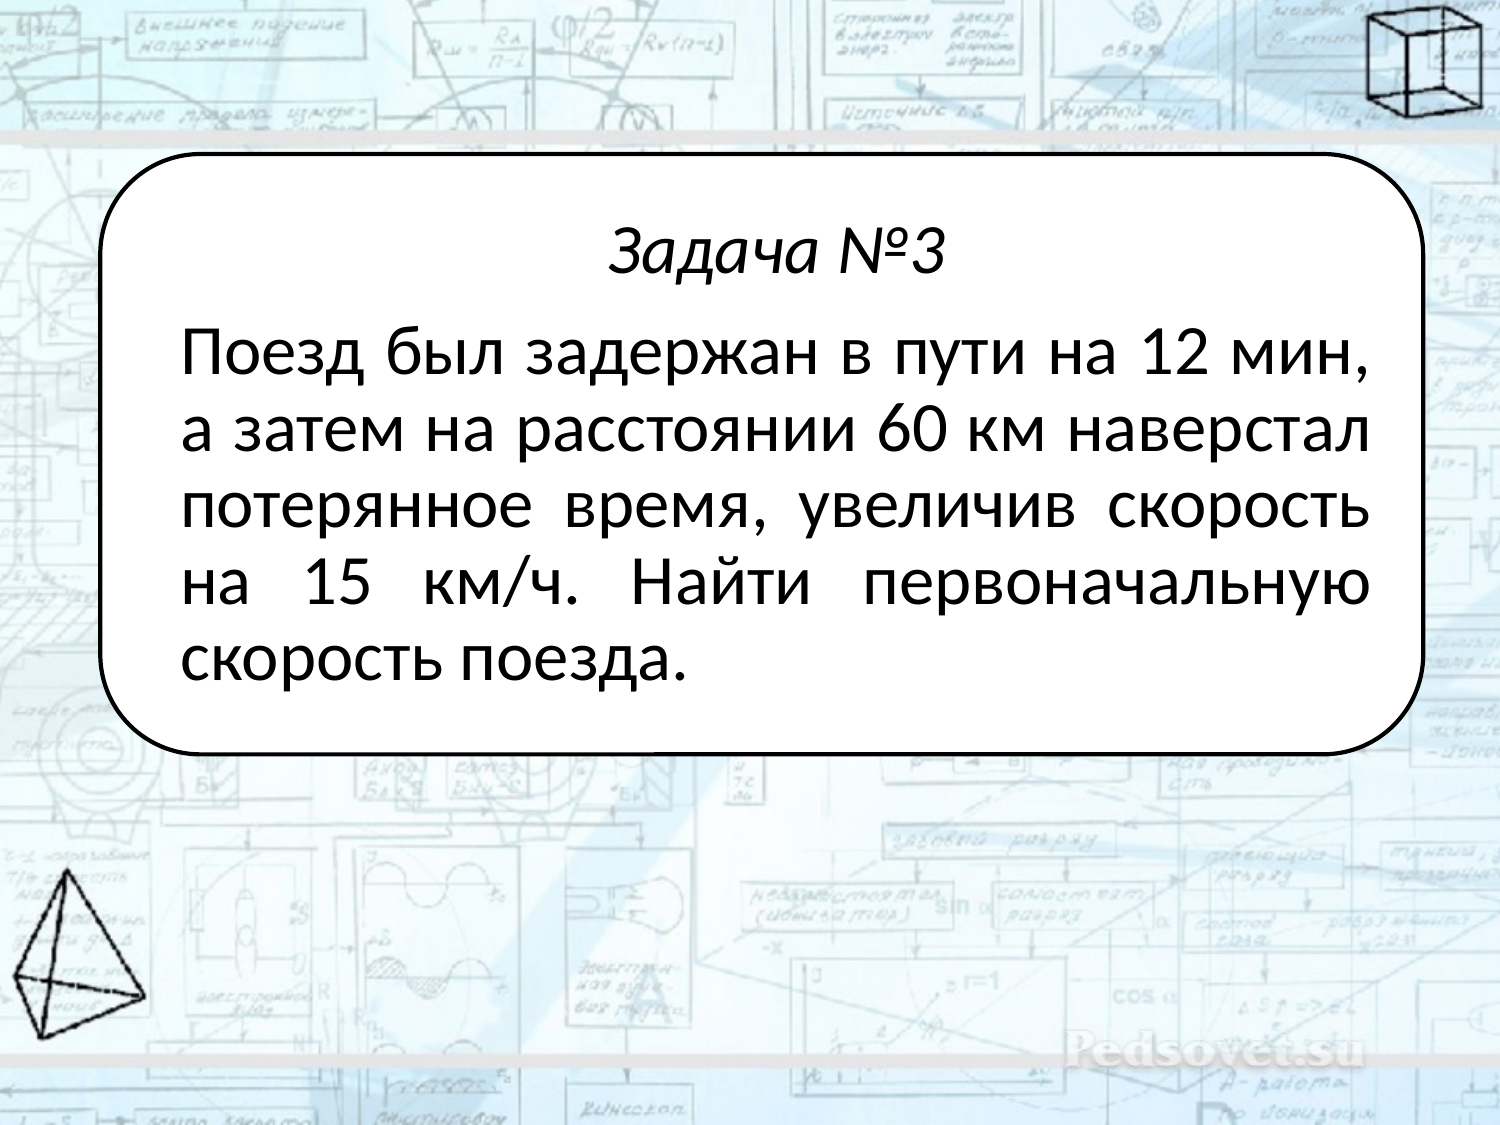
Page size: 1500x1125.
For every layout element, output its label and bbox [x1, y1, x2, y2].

picture [0, 0, 1500, 1125]
text_box [100, 148, 1424, 764]
